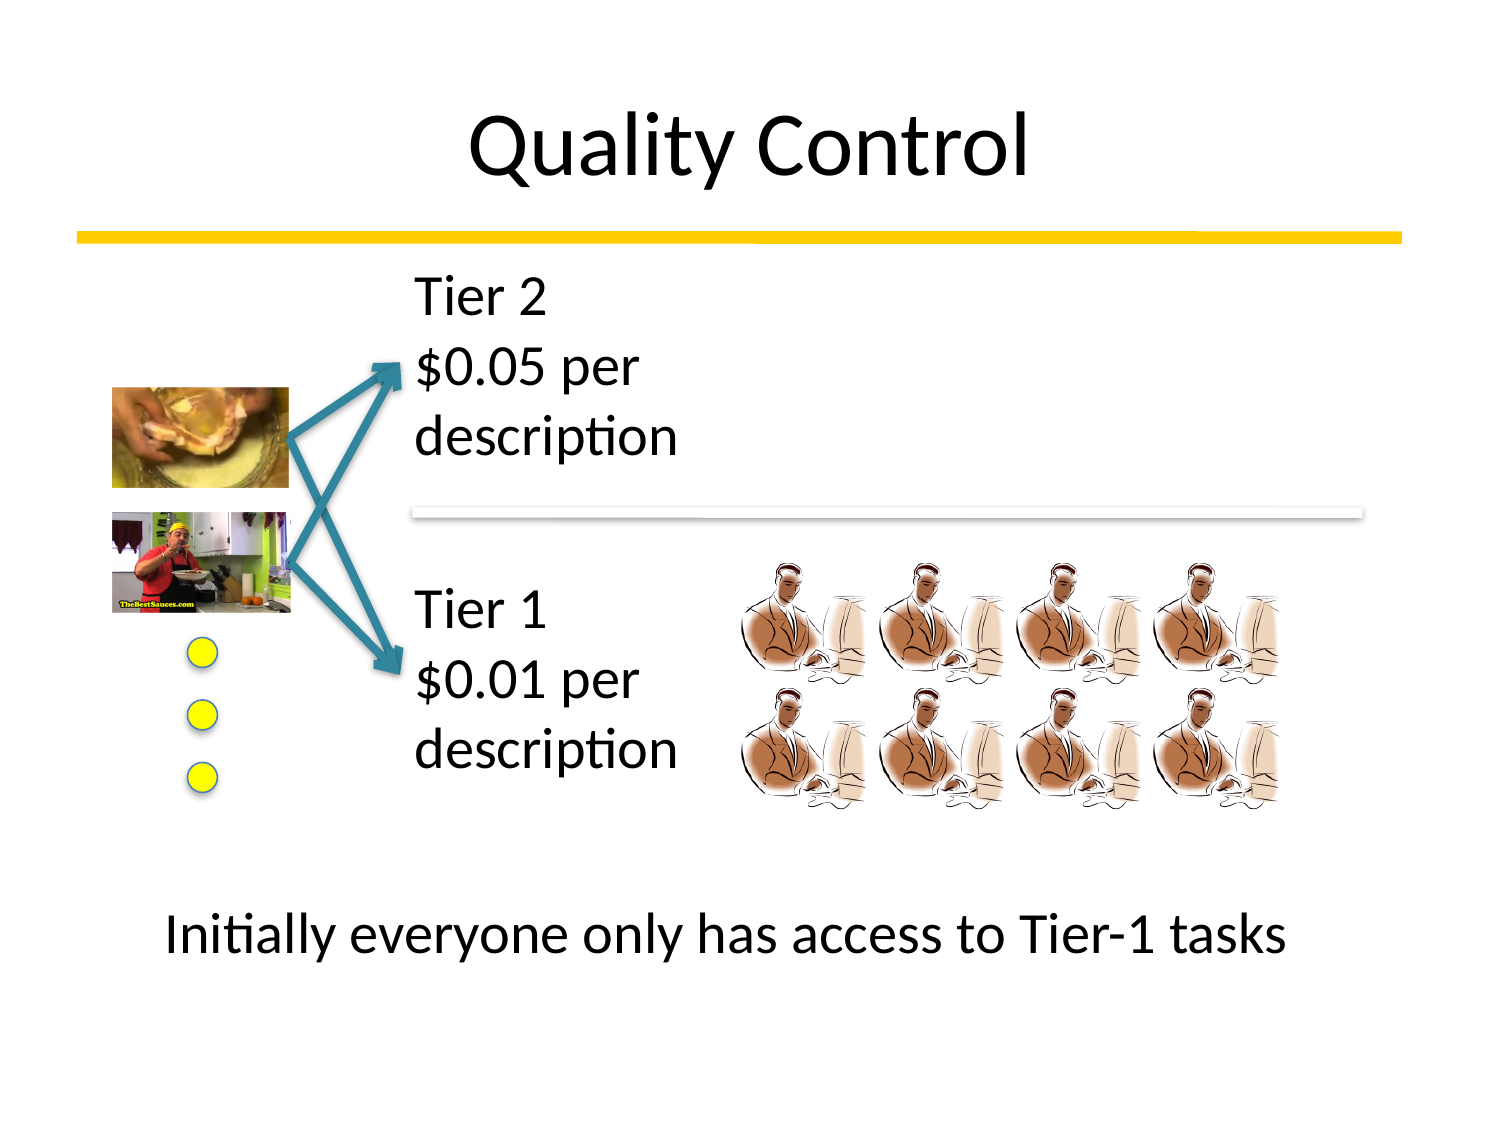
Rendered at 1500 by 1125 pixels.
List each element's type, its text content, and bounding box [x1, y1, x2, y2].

picture [874, 687, 1004, 810]
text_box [289, 363, 401, 562]
picture [737, 562, 866, 685]
picture [874, 562, 1004, 685]
picture [1012, 687, 1141, 810]
text_box Initially everyone only has access to Tier-1 tasks [149, 887, 1413, 973]
text_box [186, 636, 219, 669]
picture [1149, 562, 1279, 685]
text_box [186, 699, 219, 731]
text_box Tier 1 $0.01 per description [399, 562, 725, 788]
picture [112, 512, 288, 613]
title Quality Control [75, 45, 1425, 233]
text_box Tier 2 $0.05 per description [399, 249, 738, 475]
picture [1149, 687, 1279, 810]
picture [737, 687, 866, 810]
picture [1012, 562, 1141, 685]
picture [112, 387, 288, 488]
text_box [186, 761, 219, 794]
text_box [289, 562, 401, 677]
